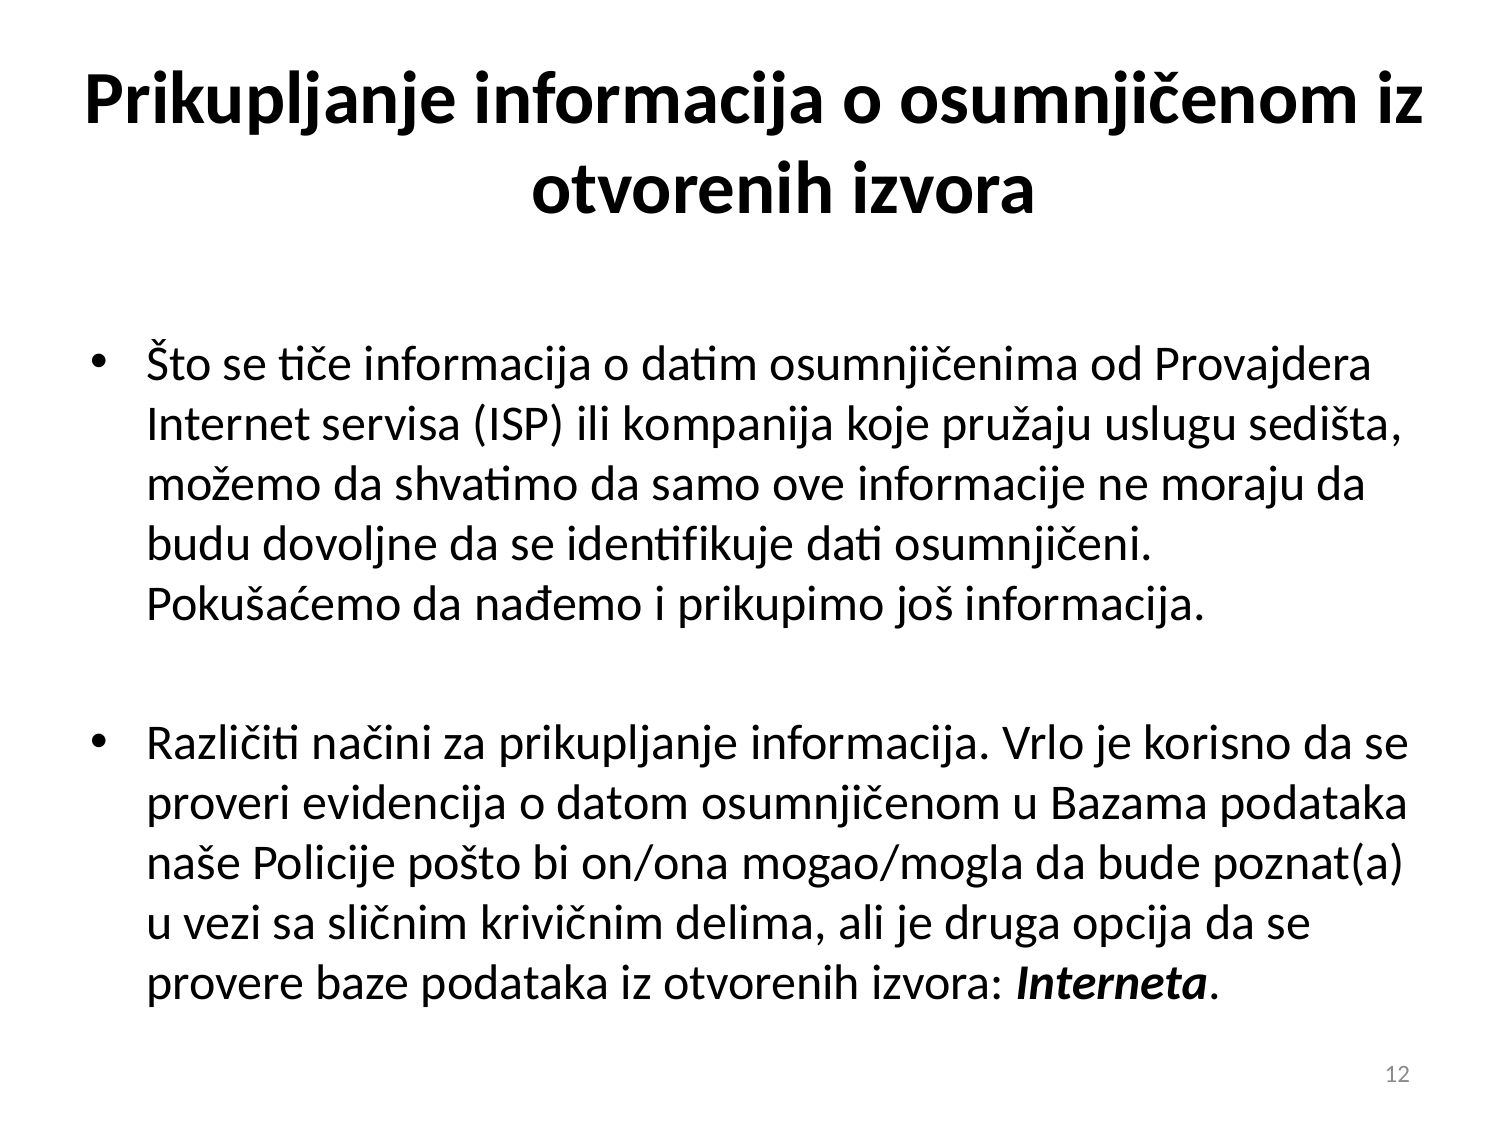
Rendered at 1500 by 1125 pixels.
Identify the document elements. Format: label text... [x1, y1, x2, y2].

title Prikupljanje informacija o osumnjičenom iz otvorenih izvora [37, 44, 1474, 233]
list Što se tiče informacija o datim osumnjičenima od Provajdera Internet servisa (ISP) ili kompanija koje pružaju uslugu sedišta, možemo da shvatimo da samo ove informacije ne moraju da budu dovoljne da se identifikuje dati osumnjičeni. Pokušaćemo da nađemo i prikupimo još informacija. Različiti načini za prikupljanje informacija. Vrlo je korisno da se proveri evidencija o datom osumnjičenom u Bazama podataka naše Policije pošto bi on/ona mogao/mogla da bude poznat(a) u vezi sa sličnim krivičnim delima, ali je druga opcija da se provere baze podataka iz otvorenih izvora: Interneta. [74, 262, 1426, 1006]
slide_number 12 [1074, 1042, 1425, 1103]
